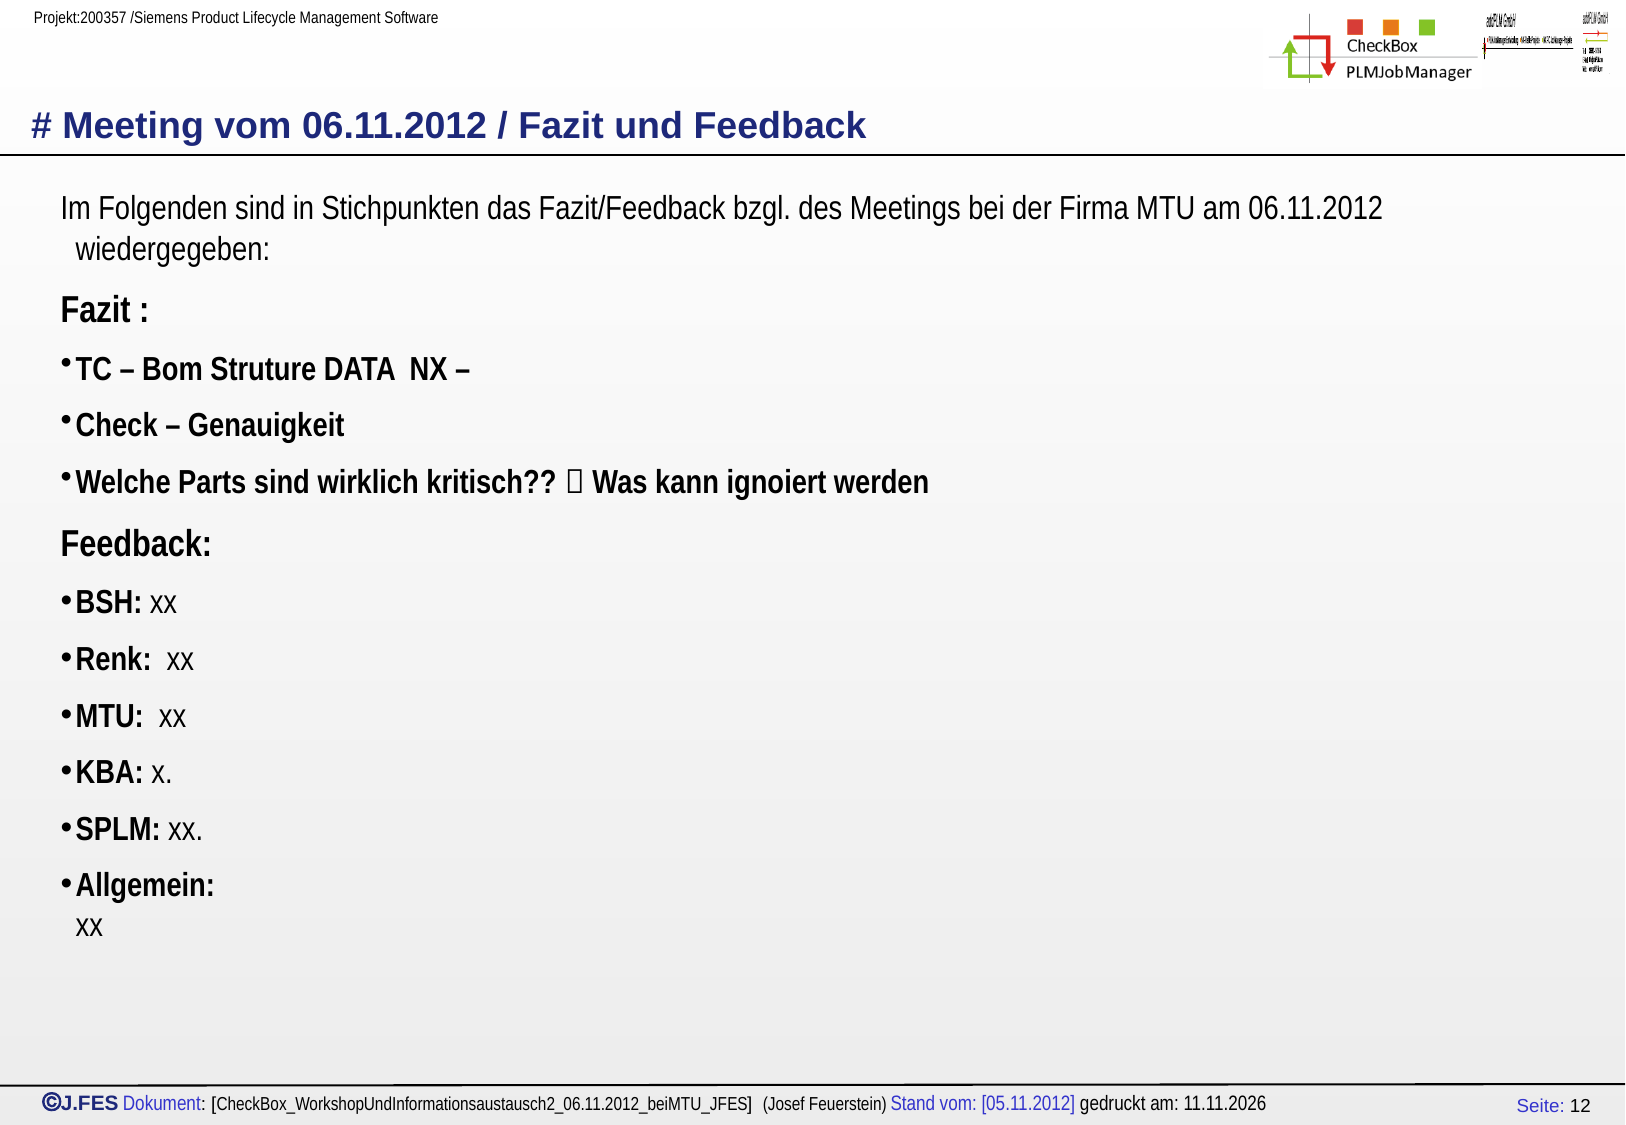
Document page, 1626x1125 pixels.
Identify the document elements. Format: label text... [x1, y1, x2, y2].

text_box Im Folgenden sind in Stichpunkten das Fazit/Feedback bzgl. des Meetings bei der Firma MTU am 06.11.2012 wiedergegeben: Fazit : TC – Bom Struture DATA NX – Check – Genauigkeit Welche Parts sind wirklich kritisch??  Was kann ignoiert werden Feedback: BSH: xx Renk: xx MTU: xx KBA: x. SPLM: xx. Allgemein: xx [45, 179, 1541, 951]
title # Meeting vom 06.11.2012 / Fazit und Feedback [30, 73, 1600, 138]
picture [1263, 10, 1482, 73]
